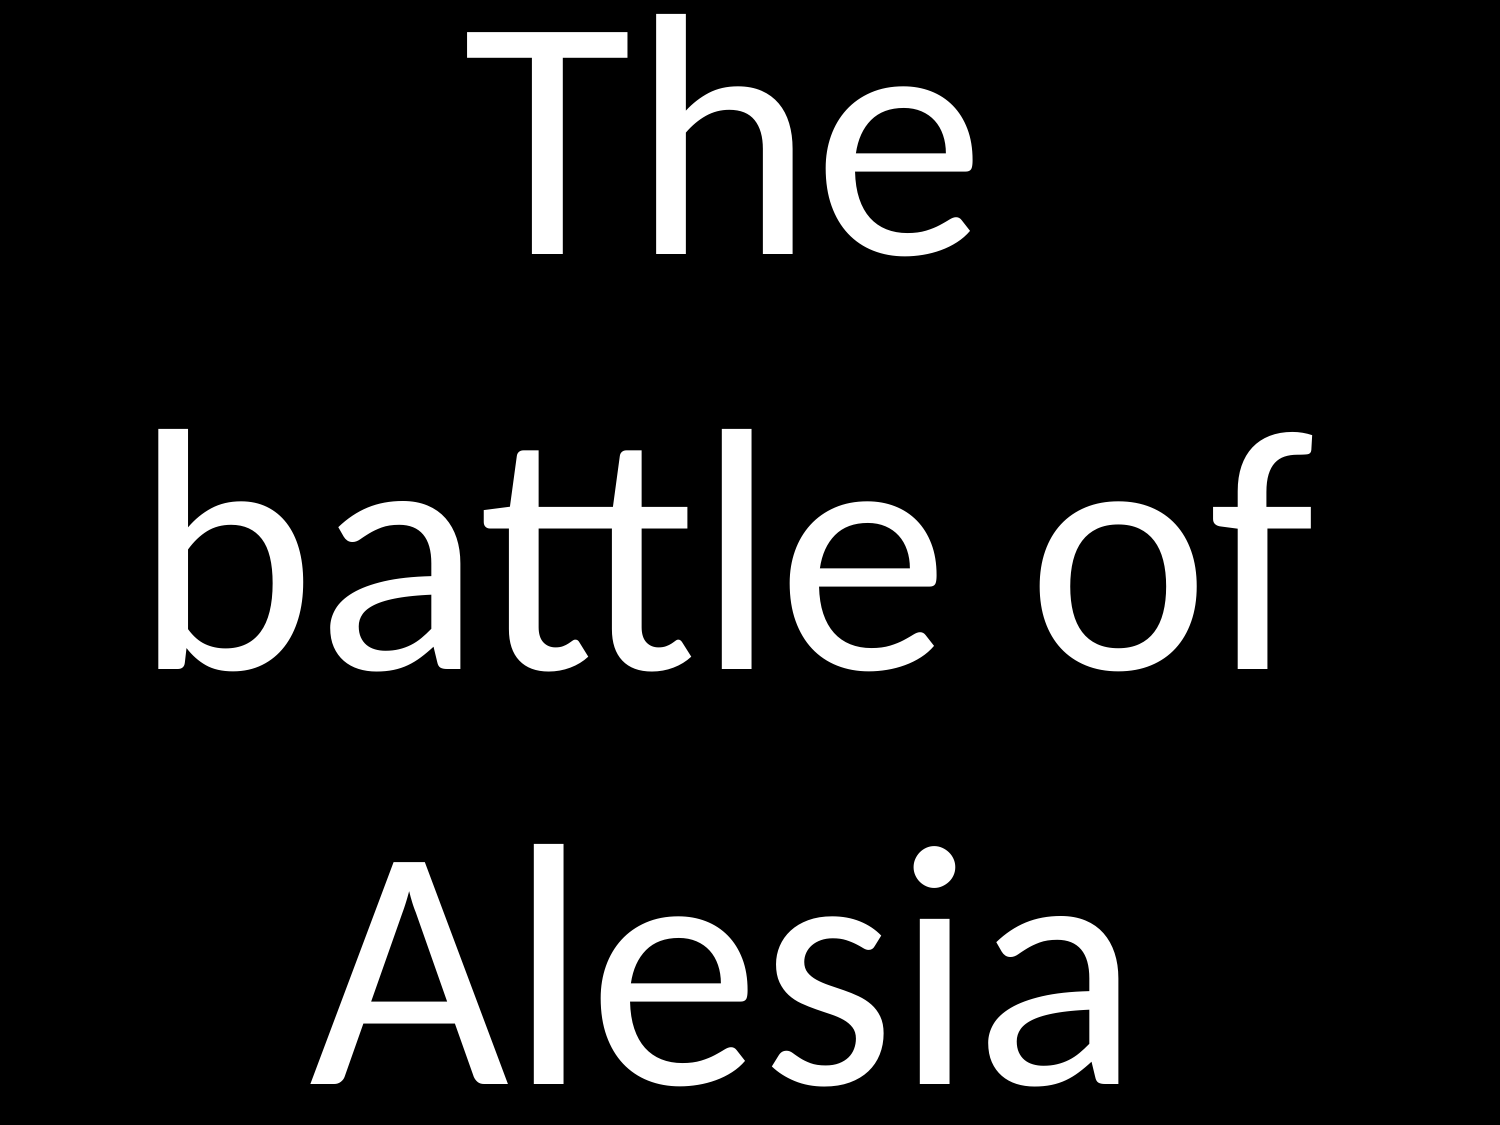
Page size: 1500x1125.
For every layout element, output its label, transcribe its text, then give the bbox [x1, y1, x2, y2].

title The battle of Alesia [50, 437, 1400, 625]
